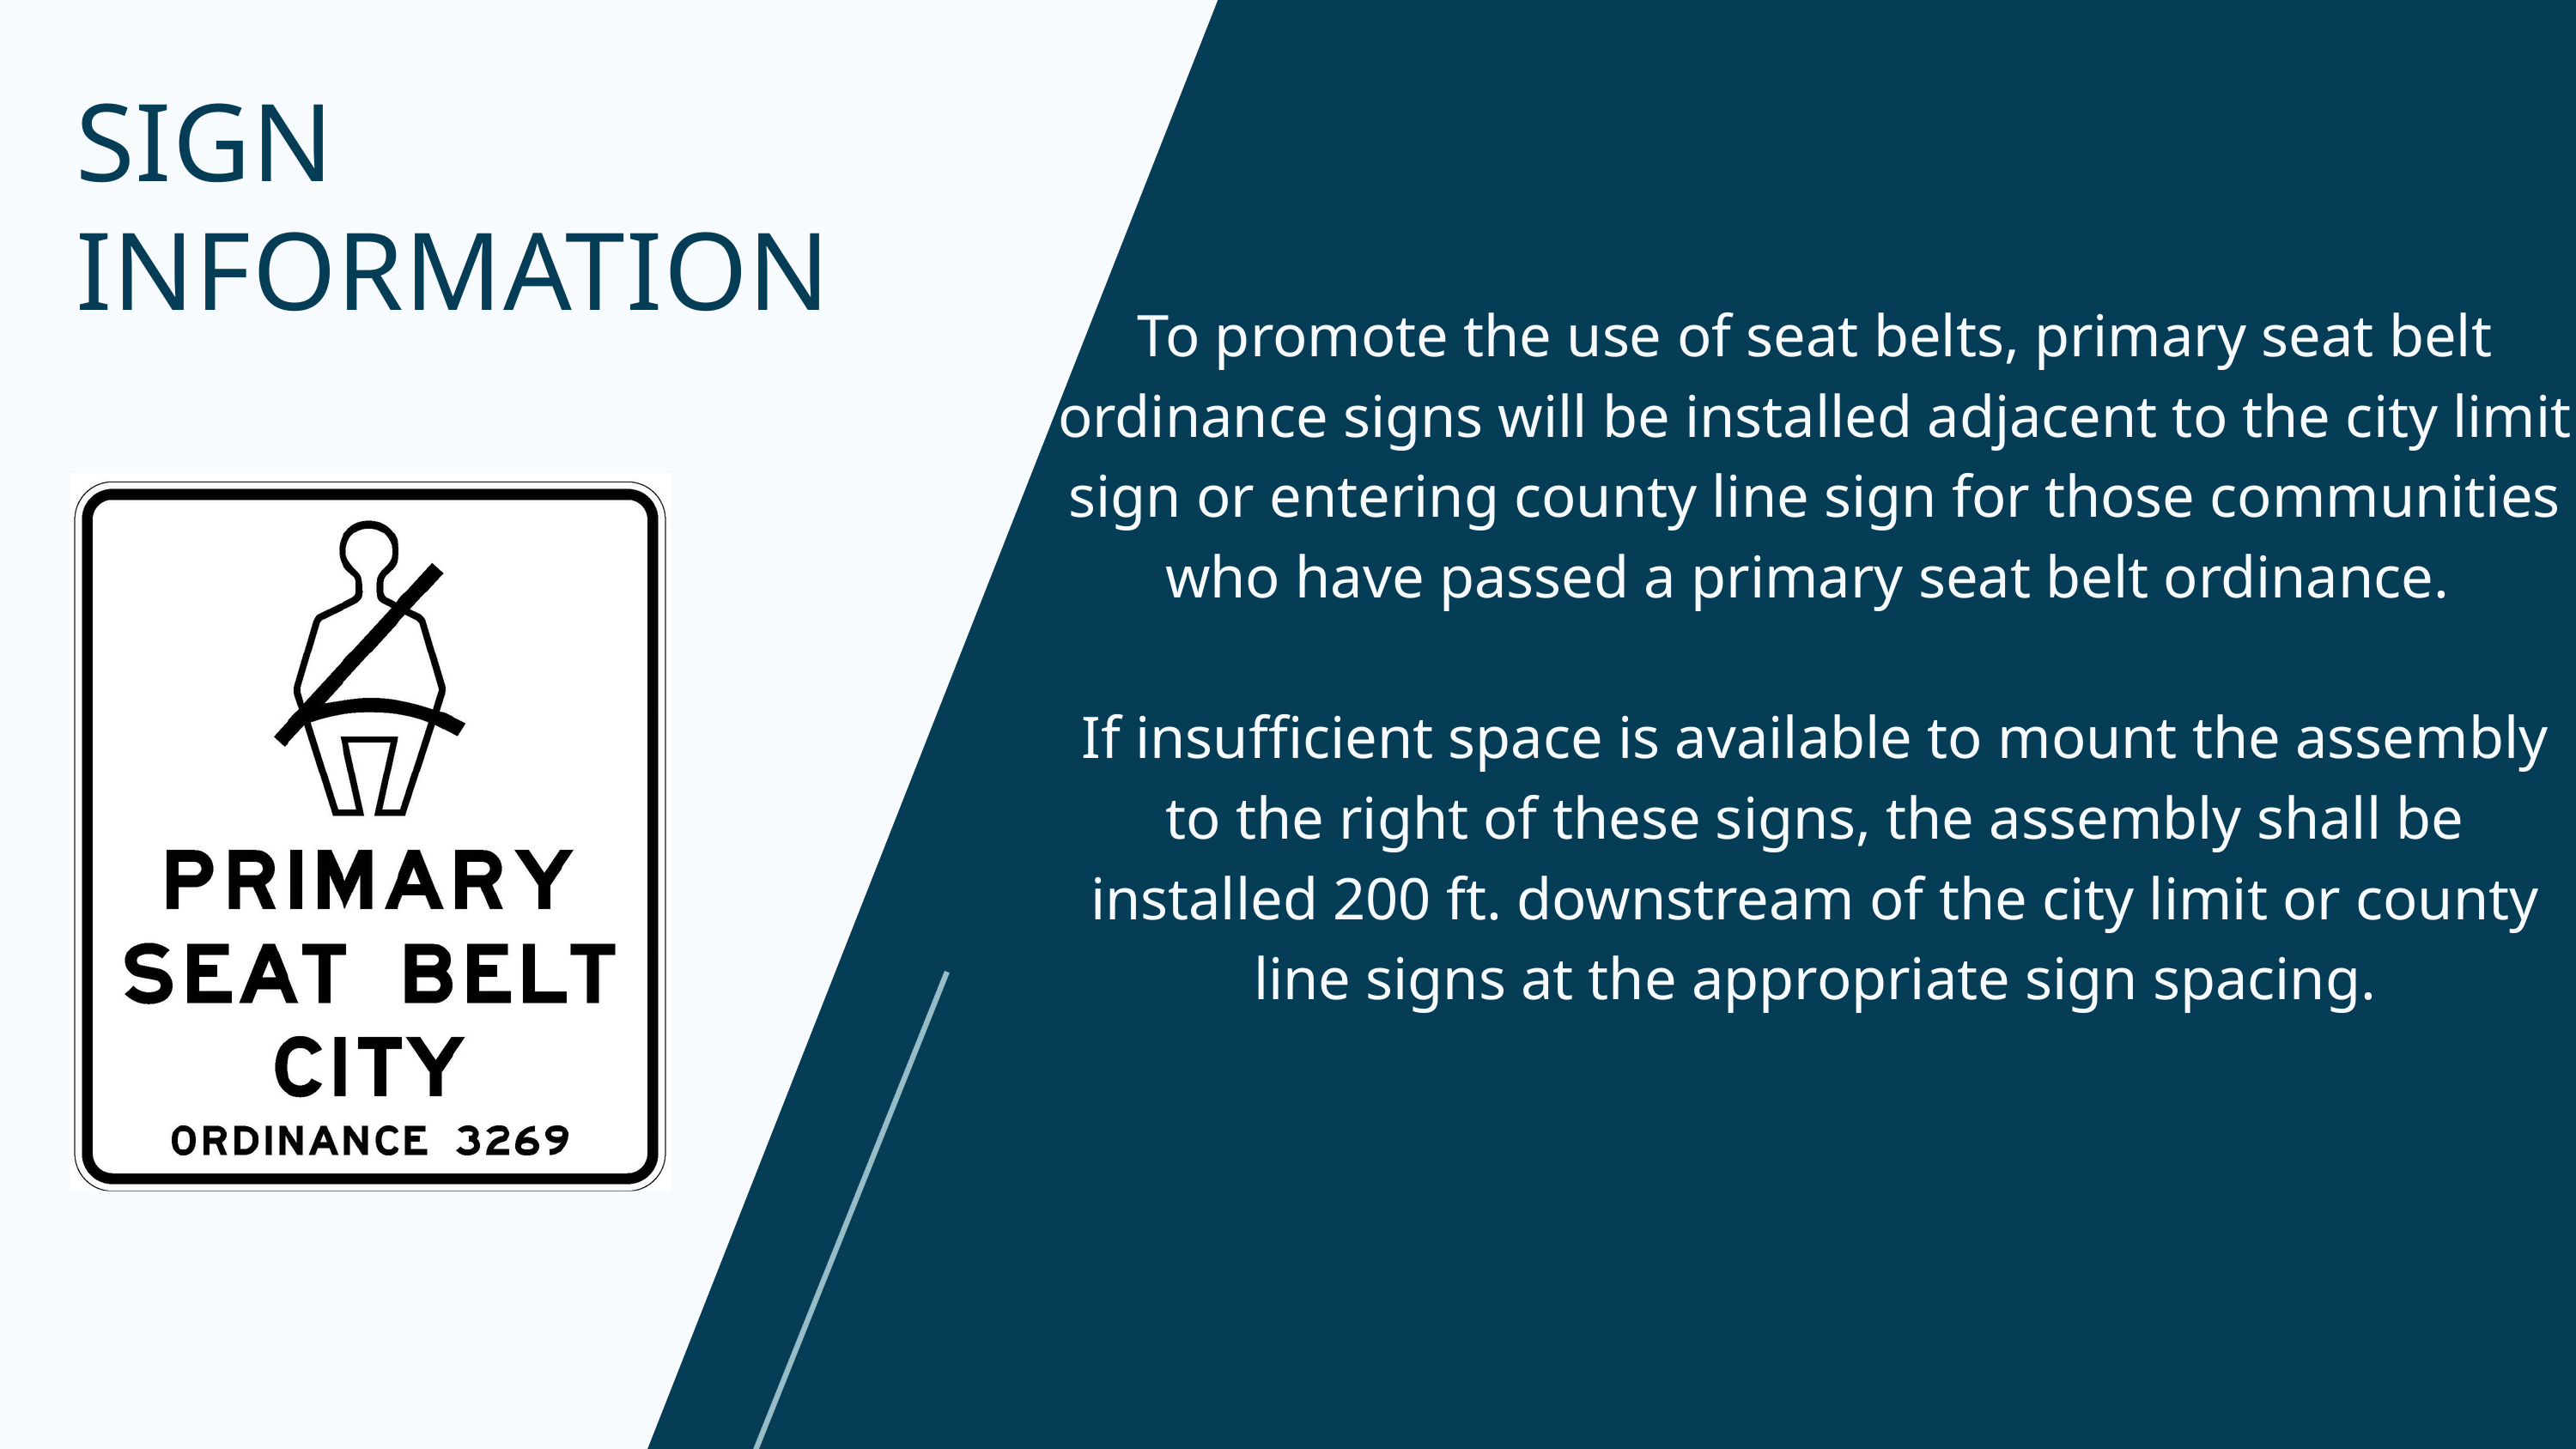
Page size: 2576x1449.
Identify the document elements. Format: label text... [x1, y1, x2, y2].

text_box To promote the use of seat belts, primary seat belt ordinance signs will be installed adjacent to the city limit sign or entering county line sign for those communities who have passed a primary seat belt ordinance. If insufficient space is available to mount the assembly to the right of these signs, the assembly shall be installed 200 ft. downstream of the city limit or county line signs at the appropriate sign spacing. [1051, 288, 2576, 1092]
text_box [70, 473, 671, 1191]
text_box [0, 0, 1218, 1449]
picture [754, 972, 949, 1449]
text_box SIGN INFORMATION [76, 74, 1017, 332]
